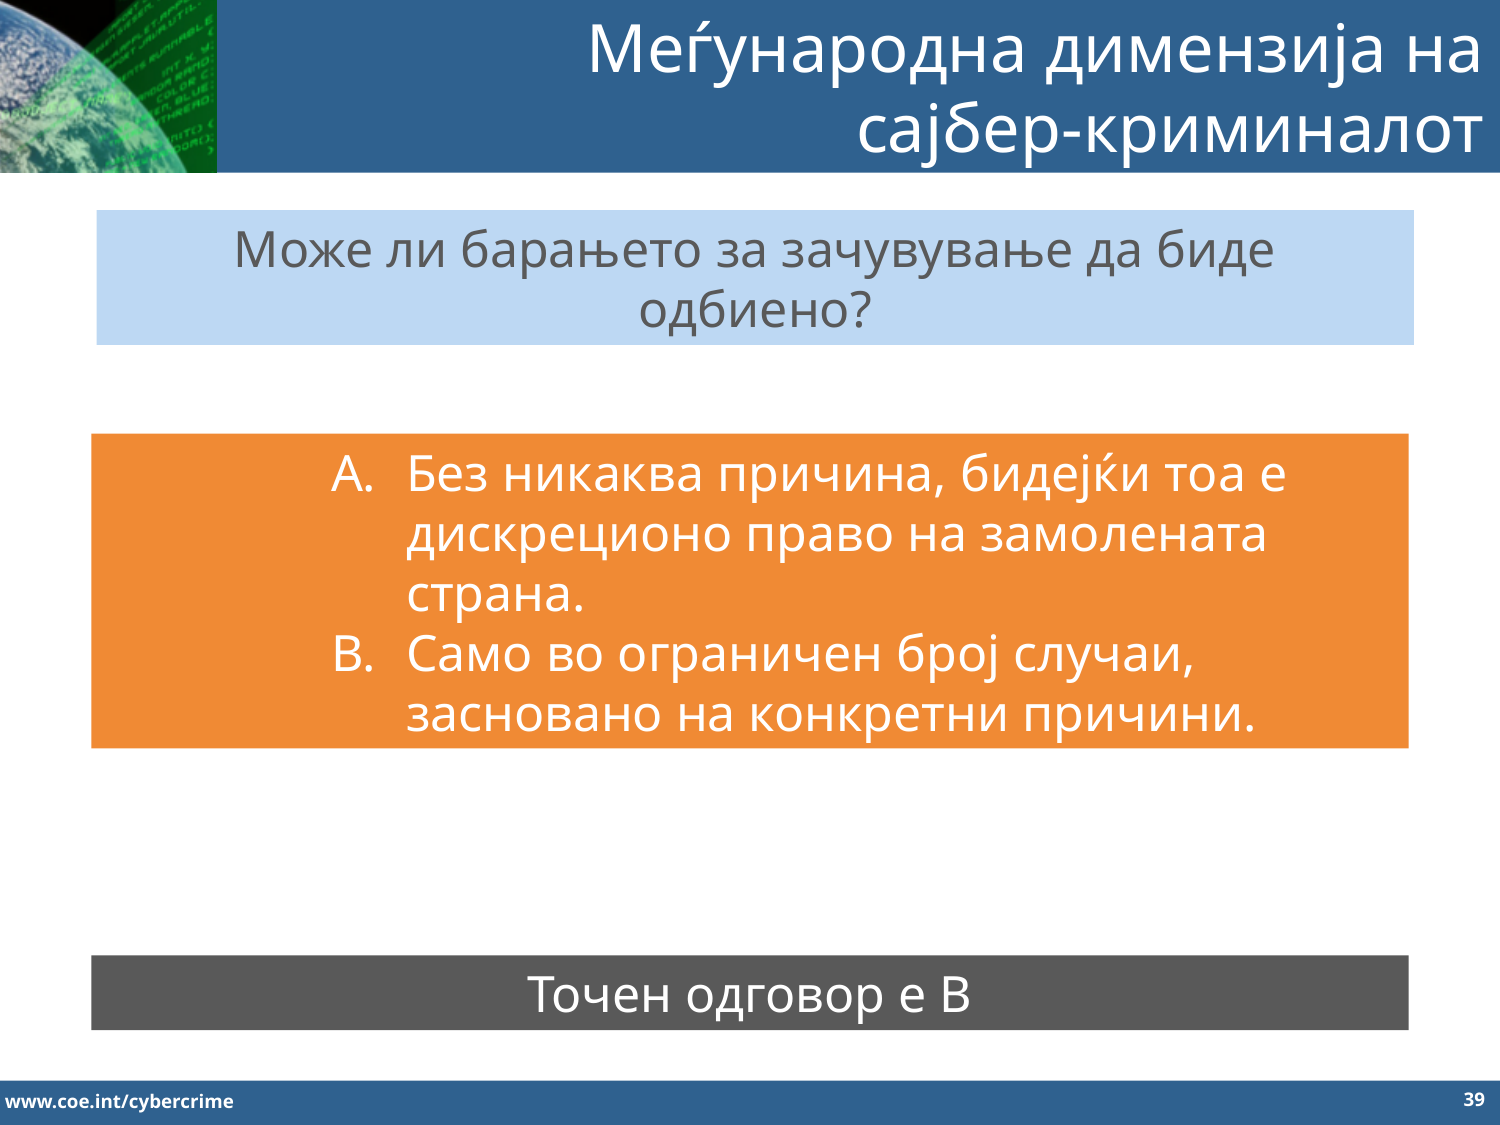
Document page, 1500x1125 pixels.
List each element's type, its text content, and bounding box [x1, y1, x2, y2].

text_box Точен одговор е B [91, 955, 1409, 1031]
picture [0, 1, 217, 173]
text_box Меѓународна димензија на сајбер-криминалот [329, 9, 1500, 162]
text_box Може ли барањето за зачувување да биде одбиено? [96, 210, 1414, 345]
text_box Без никаква причина, бидејќи тоа е дискреционо право на замолената страна. Само во ограничен број случаи, засновано на конкретни причини. [91, 433, 1409, 749]
slide_number 39 [1149, 1079, 1500, 1125]
